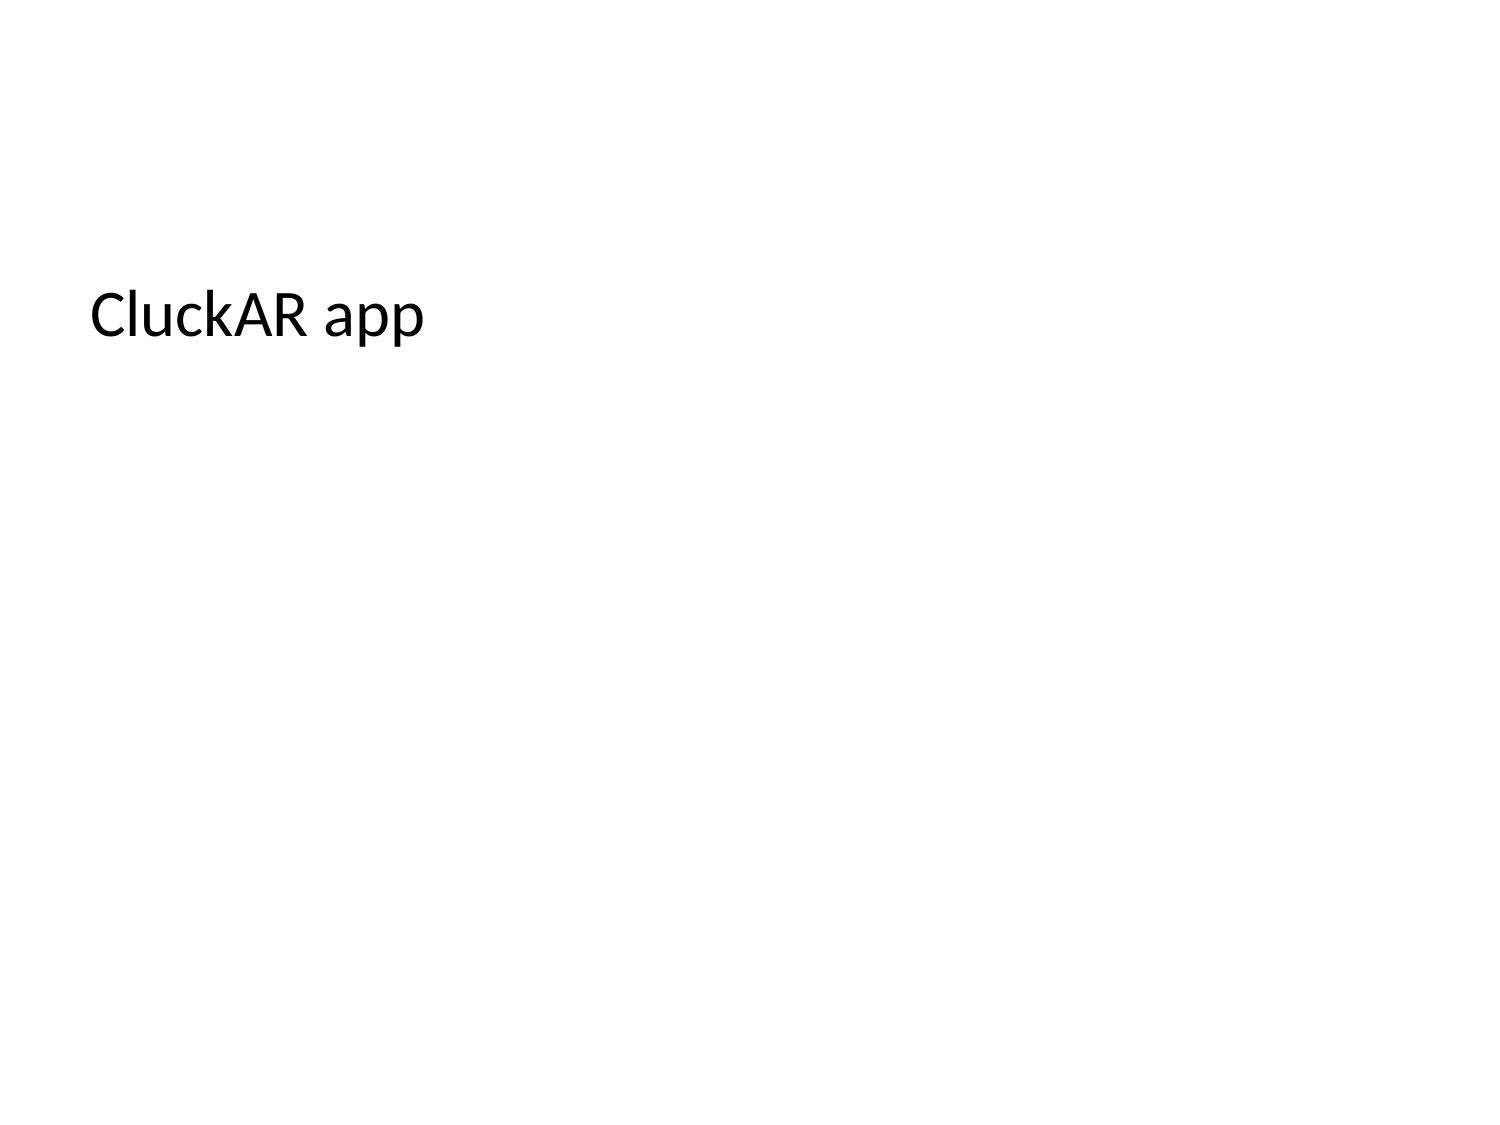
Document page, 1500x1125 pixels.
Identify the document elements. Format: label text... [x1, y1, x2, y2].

list CluckAR app [75, 262, 1425, 1005]
